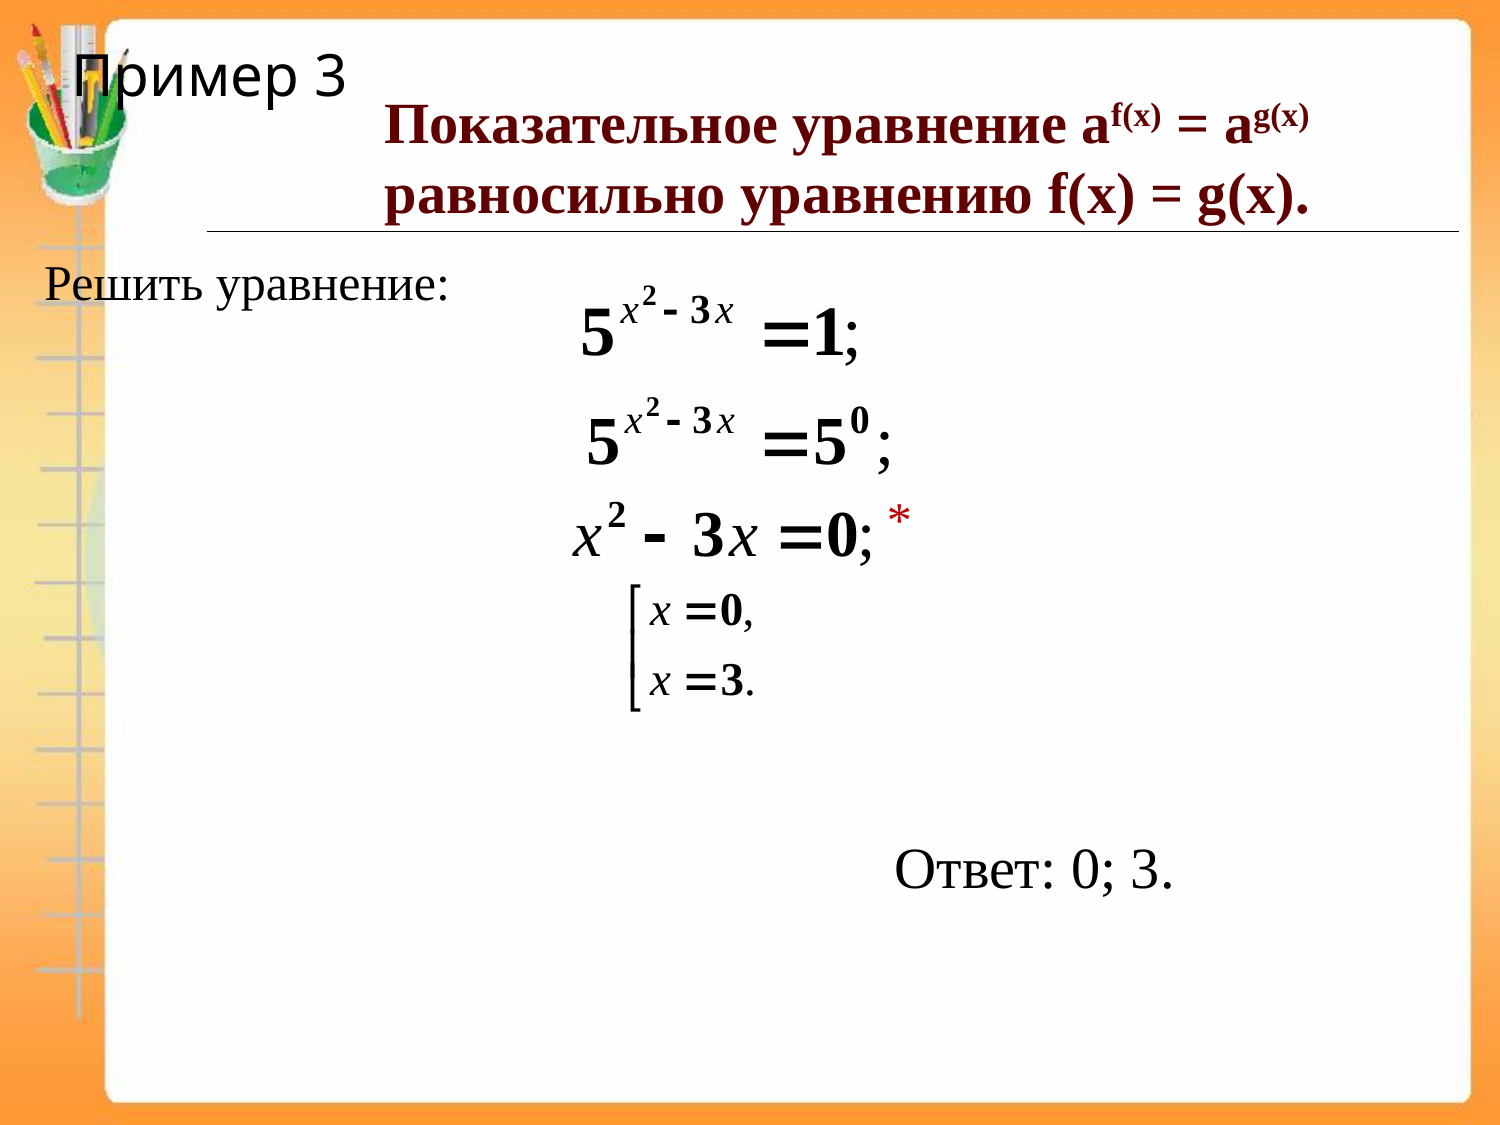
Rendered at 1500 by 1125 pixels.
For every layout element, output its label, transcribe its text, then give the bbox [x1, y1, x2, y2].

text_box * [887, 479, 927, 555]
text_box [576, 378, 904, 494]
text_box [570, 266, 873, 386]
text_box Решить уравнение: [29, 243, 573, 319]
text_box Показательное уравнение af(x) = ag(x) равносильно уравнению f(x) = g(x). [369, 78, 1436, 231]
text_box Ответ: 0; 3. [879, 822, 1244, 908]
picture [0, 0, 1500, 1125]
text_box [619, 573, 762, 720]
text_box Пример 3 [56, 30, 363, 116]
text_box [560, 485, 884, 585]
